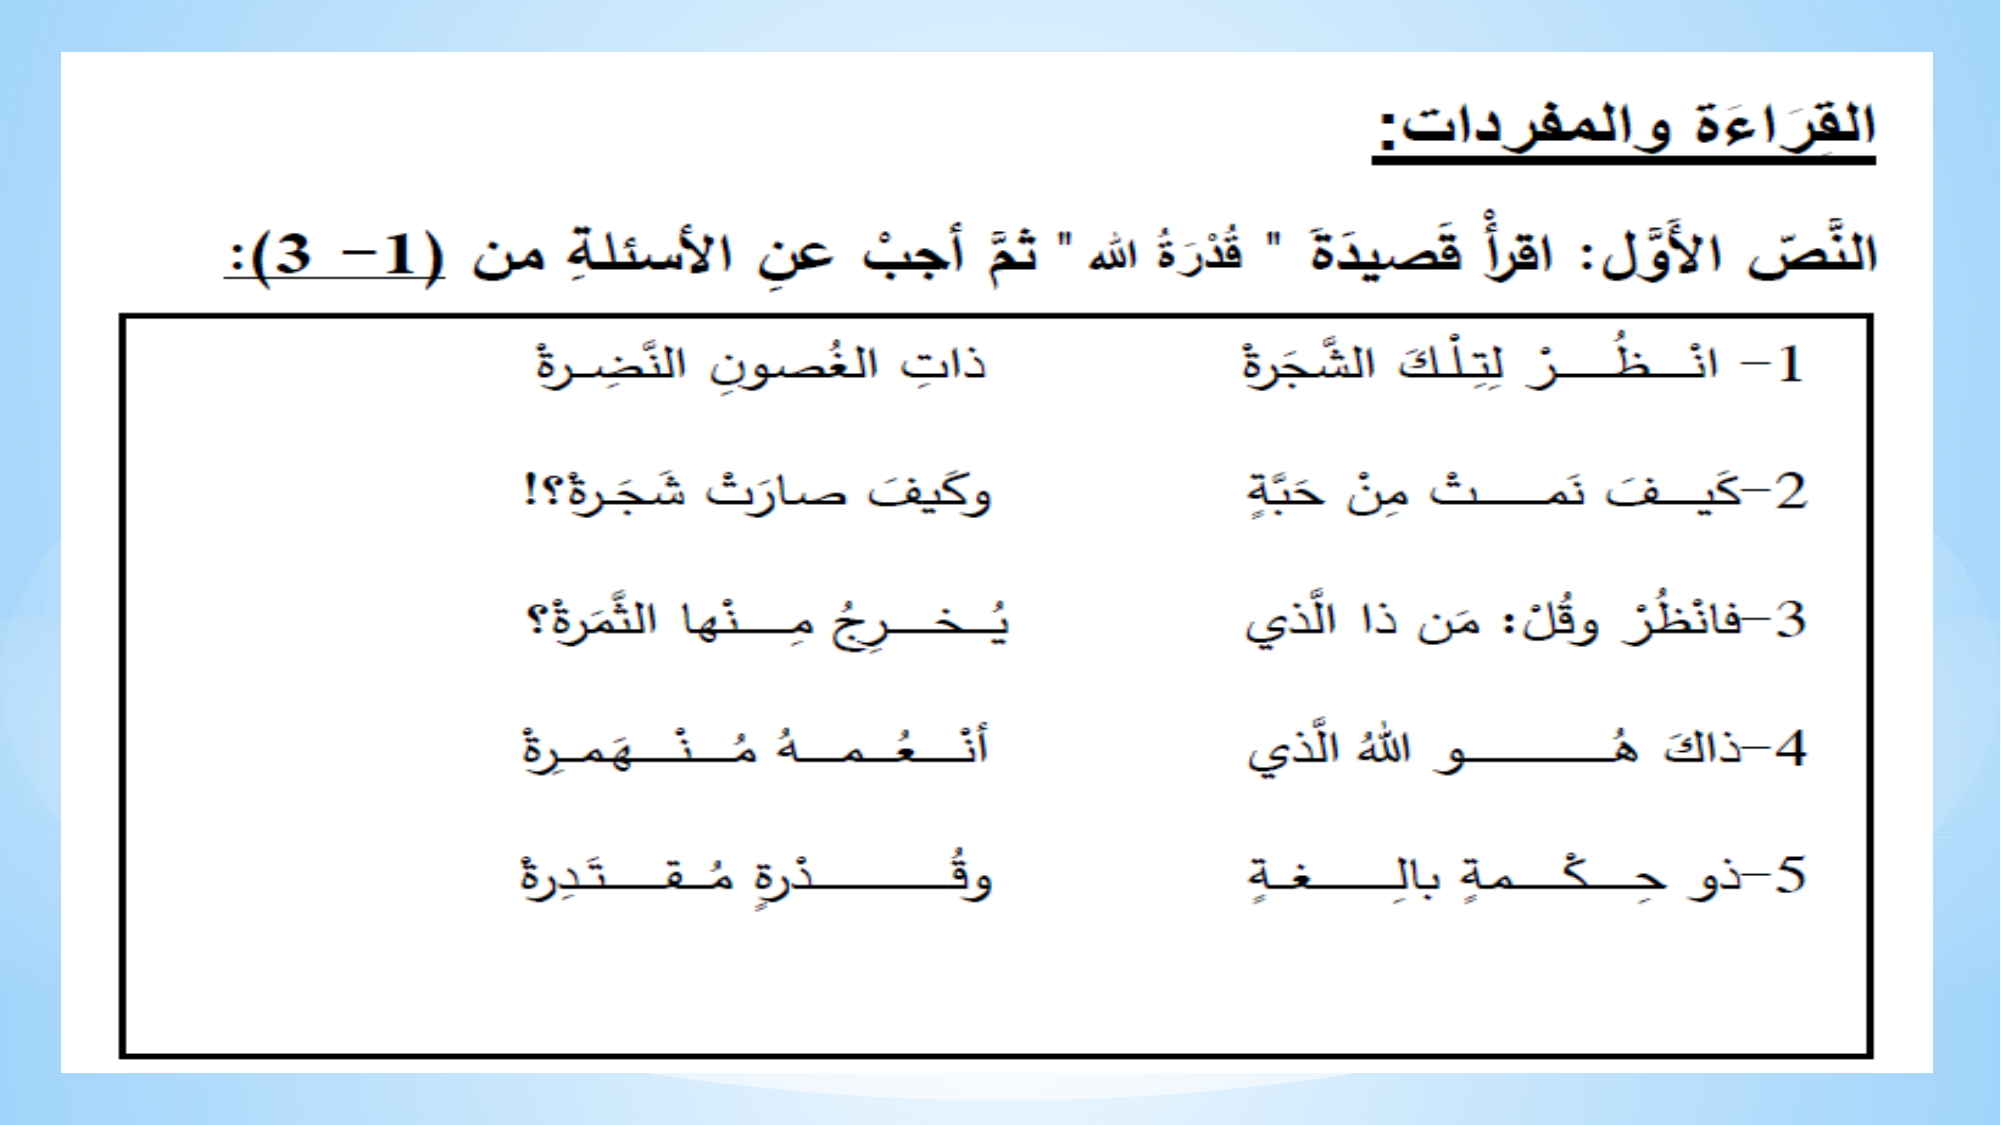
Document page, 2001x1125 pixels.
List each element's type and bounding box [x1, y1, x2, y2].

picture [61, 52, 1933, 1073]
